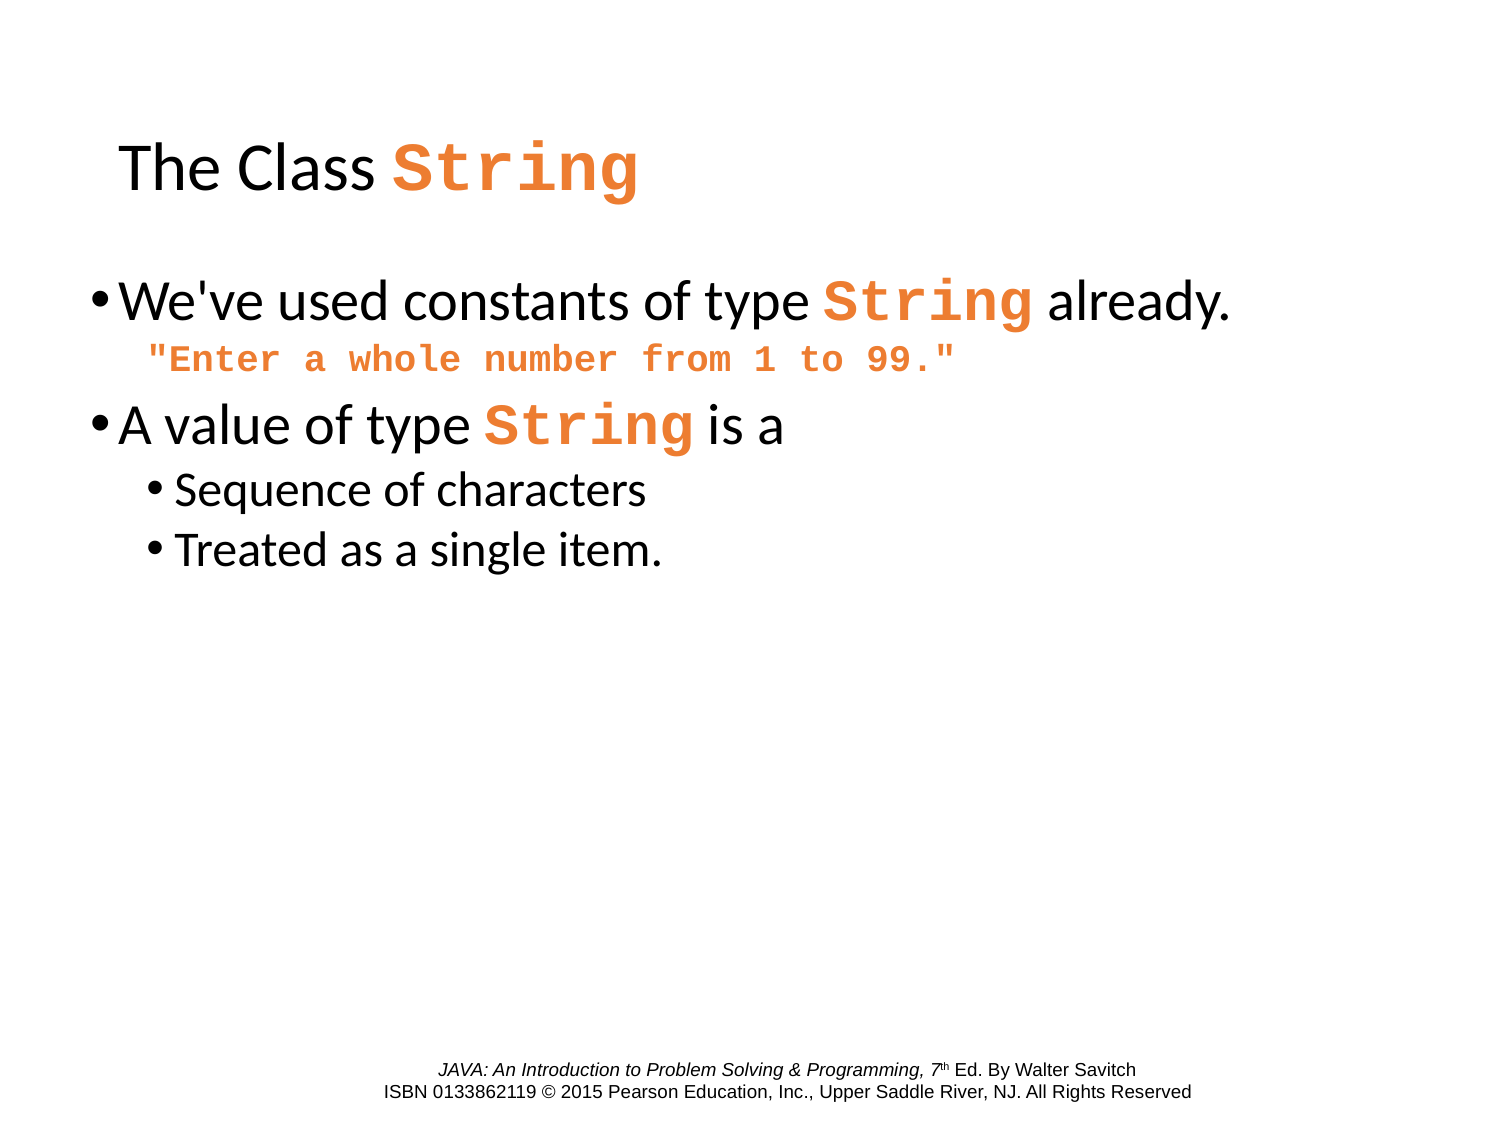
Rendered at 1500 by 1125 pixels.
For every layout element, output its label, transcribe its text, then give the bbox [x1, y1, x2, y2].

title The Class String [103, 59, 1397, 262]
list We've used constants of type String already. "Enter a whole number from 1 to 99." A value of type String is a Sequence of characters Treated as a single item. [75, 262, 1500, 1005]
